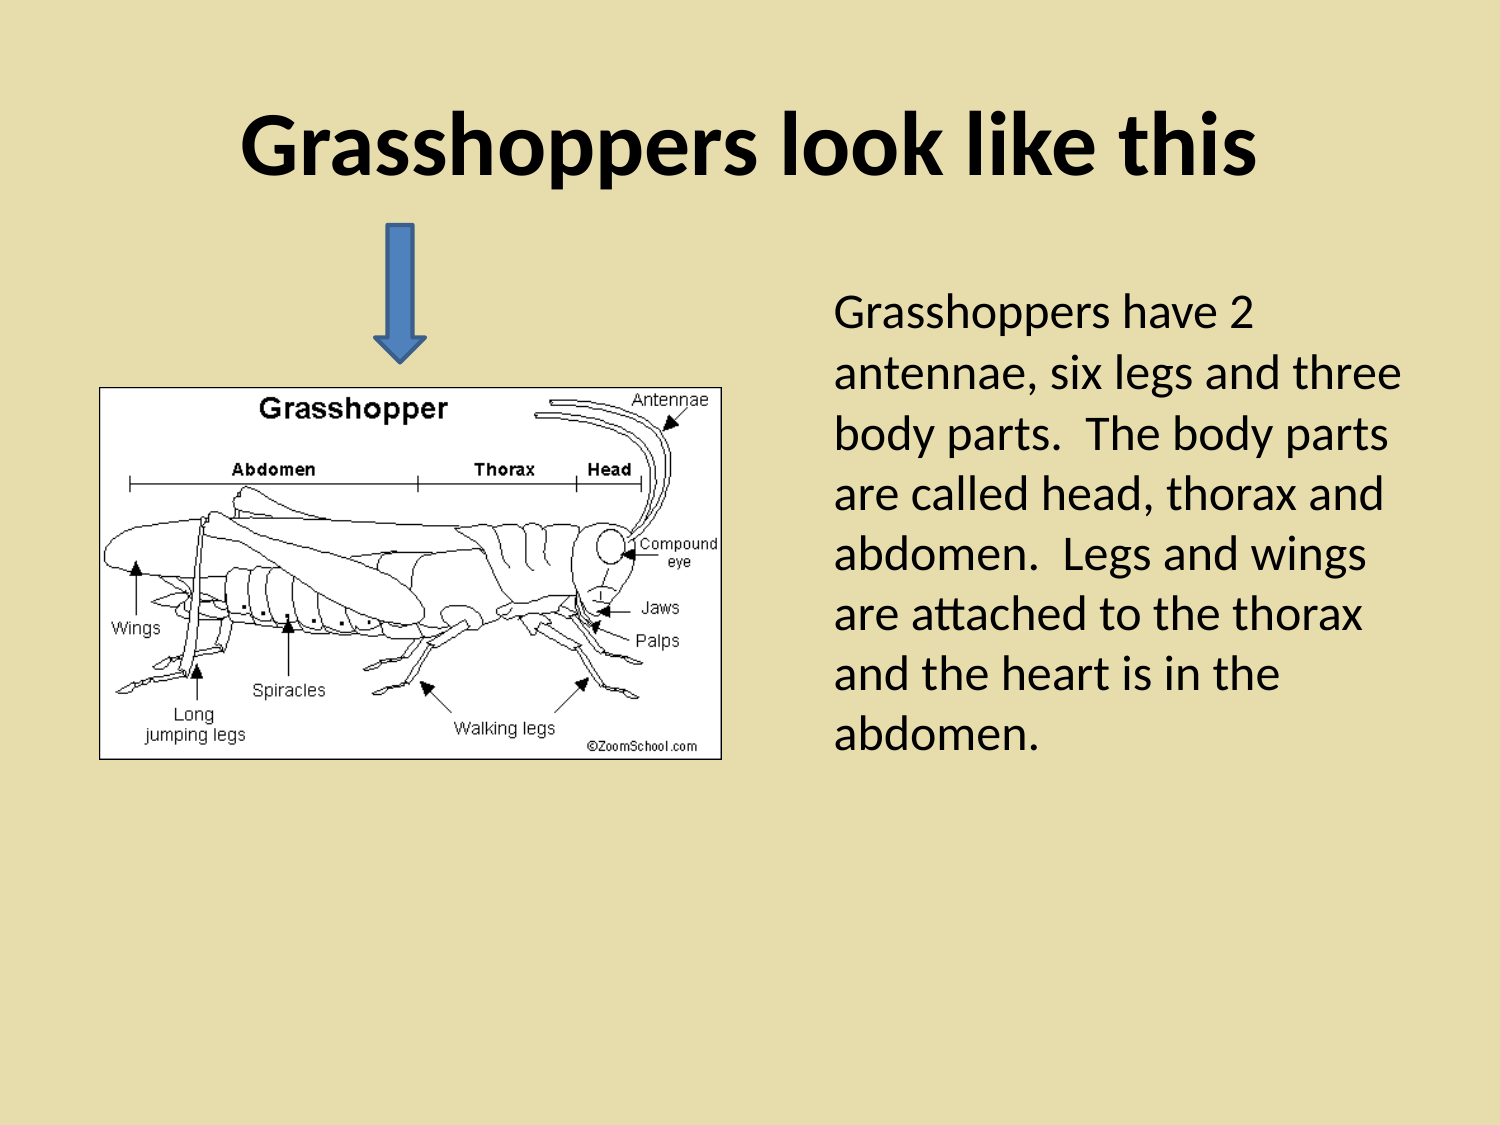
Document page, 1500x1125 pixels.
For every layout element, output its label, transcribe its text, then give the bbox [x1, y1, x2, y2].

title Grasshoppers look like this [75, 45, 1425, 233]
list Grasshoppers have 2 antennae, six legs and three body parts. The body parts are called head, thorax and abdomen. Legs and wings are attached to the thorax and the heart is in the abdomen. [762, 262, 1425, 1005]
text_box [373, 222, 427, 365]
picture [99, 387, 722, 760]
